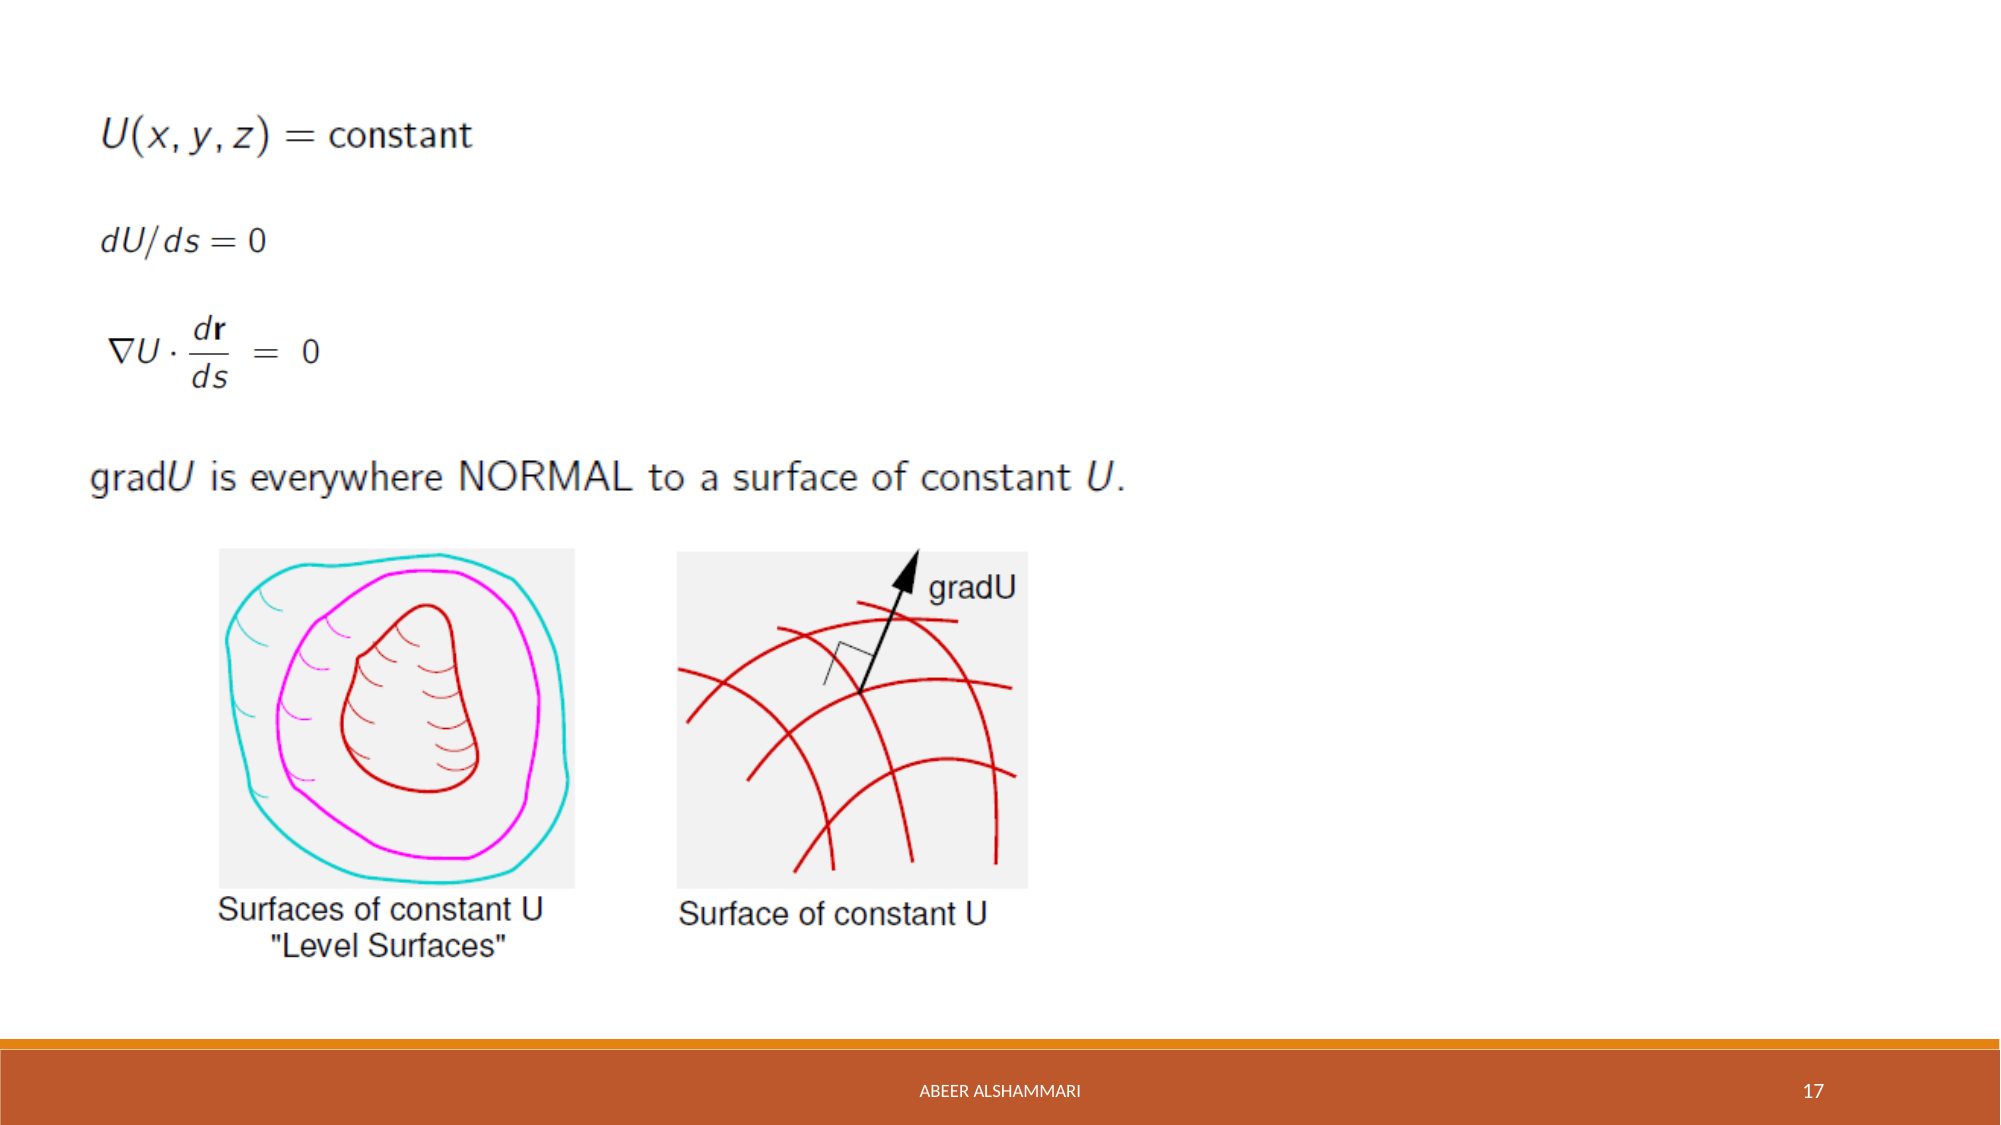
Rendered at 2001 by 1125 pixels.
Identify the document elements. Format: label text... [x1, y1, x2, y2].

picture [99, 105, 477, 164]
slide_number 17 [1624, 1059, 1840, 1120]
picture [201, 522, 1041, 973]
picture [99, 310, 331, 395]
footer Abeer Alshammari [604, 1059, 1396, 1120]
picture [80, 434, 1129, 515]
picture [99, 222, 267, 266]
